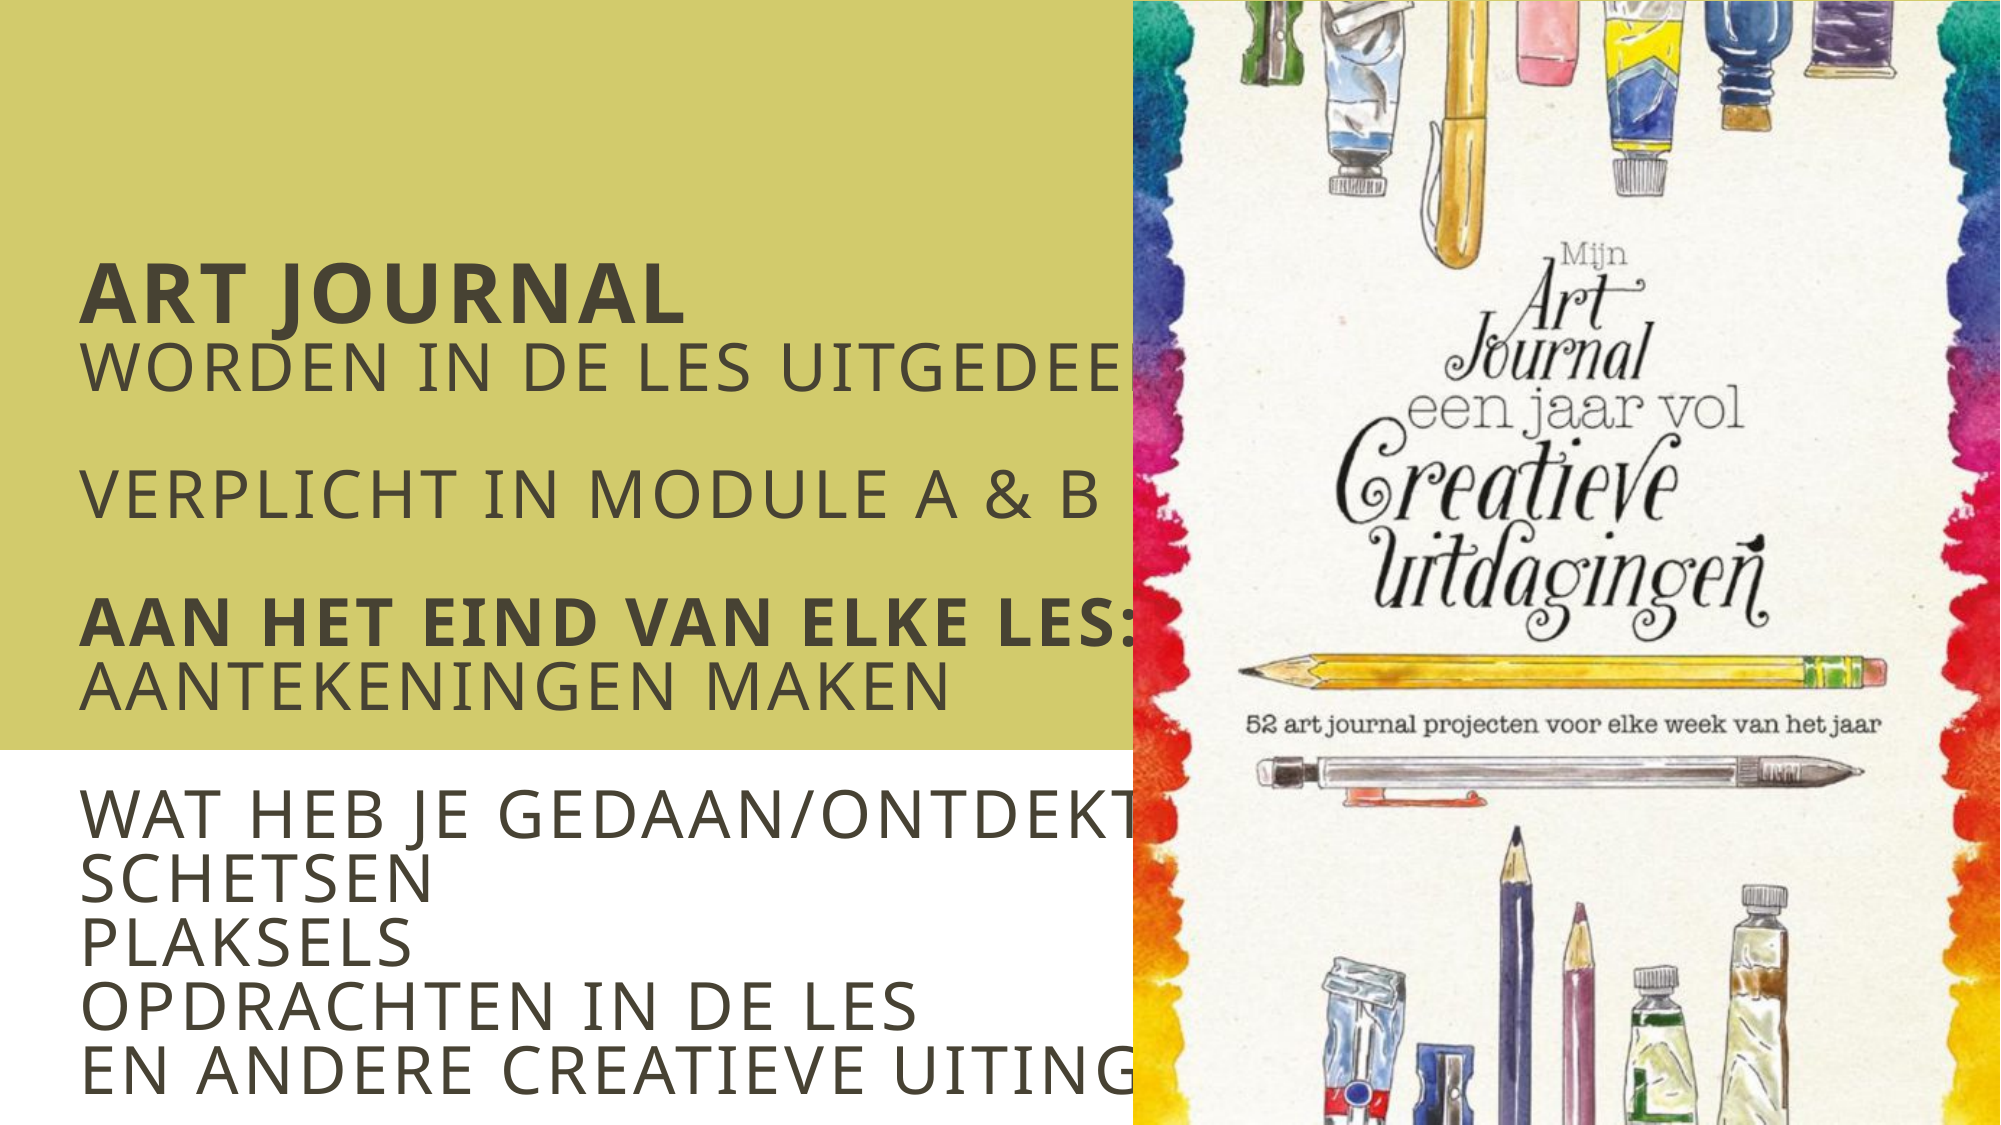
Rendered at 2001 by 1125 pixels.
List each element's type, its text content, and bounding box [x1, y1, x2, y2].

picture [1133, 0, 2000, 1125]
title Art journal worden in de les uitgedeeld verplicht in module a & B aan het eind van elke les: aantekeningen maken wat heb je gedaan/ontdekt/gemaakt? Schetsen plaksels opdrachten in de les en andere creatieve uitingen! [64, 563, 1126, 804]
